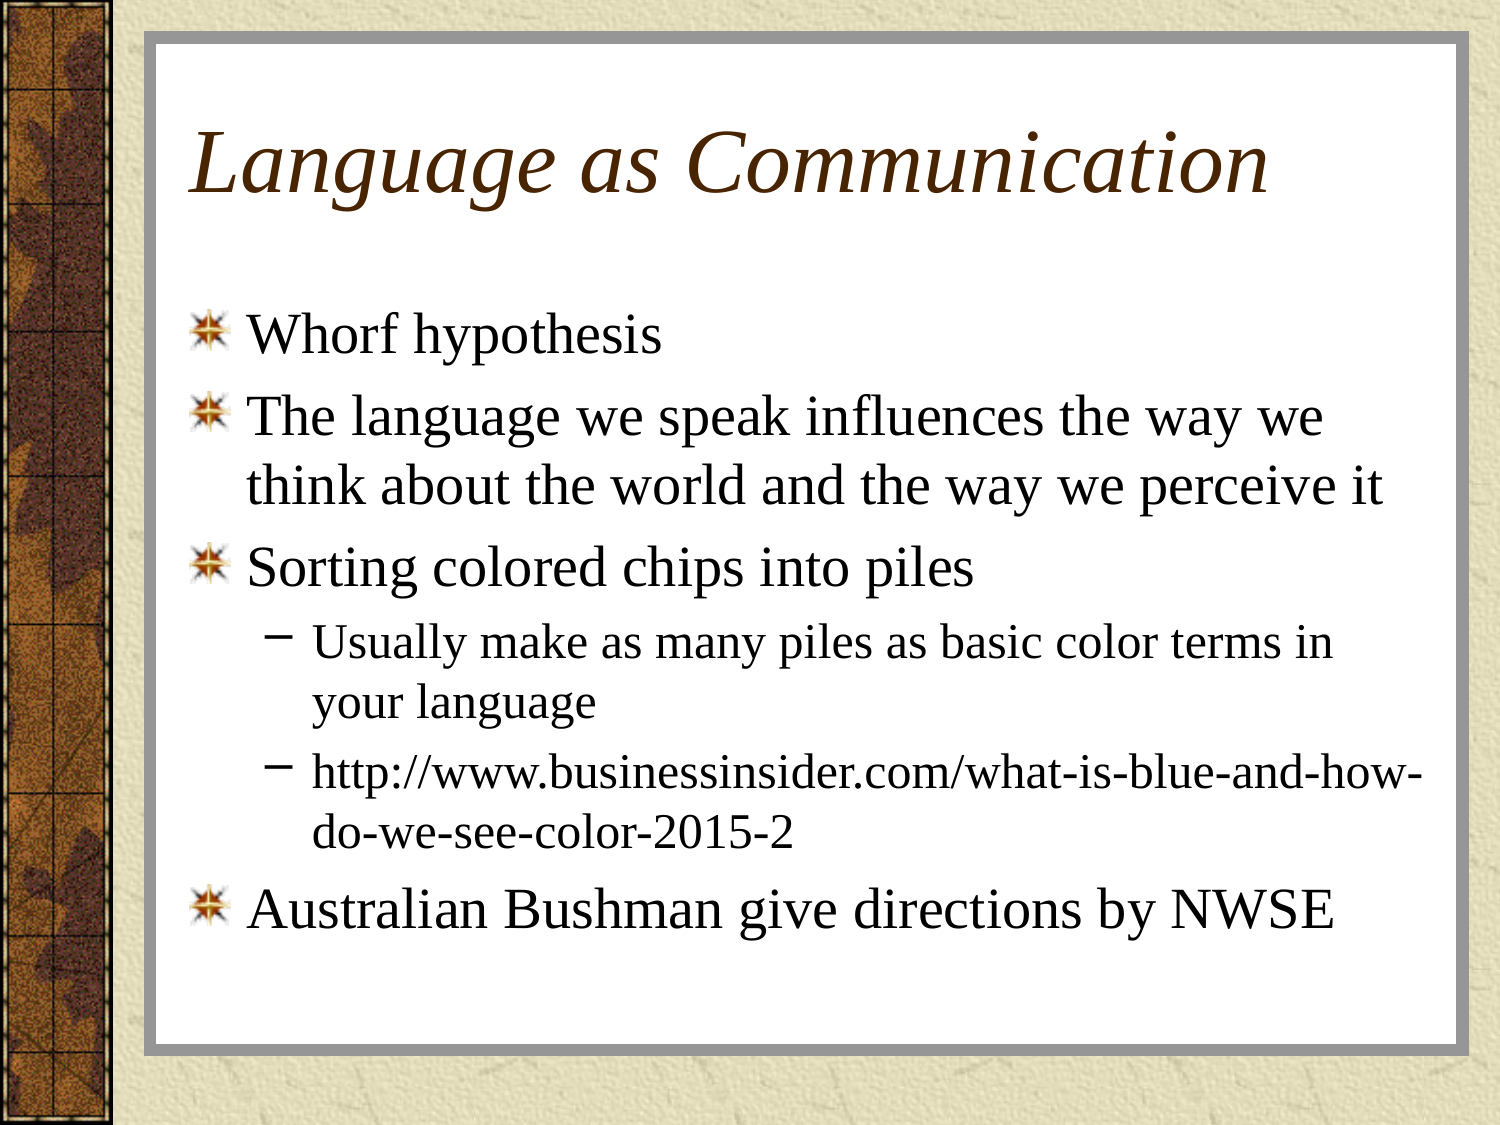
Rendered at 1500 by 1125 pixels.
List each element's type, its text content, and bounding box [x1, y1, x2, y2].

picture [0, 0, 1500, 1125]
list Whorf hypothesis The language we speak influences the way we think about the world and the way we perceive it Sorting colored chips into piles Usually make as many piles as basic color terms in your language http://www.businessinsider.com/what-is-blue-and-how-do-we-see-color-2015-2 Australian Bushman give directions by NWSE [174, 287, 1450, 963]
title Language as Communication [174, 62, 1450, 250]
